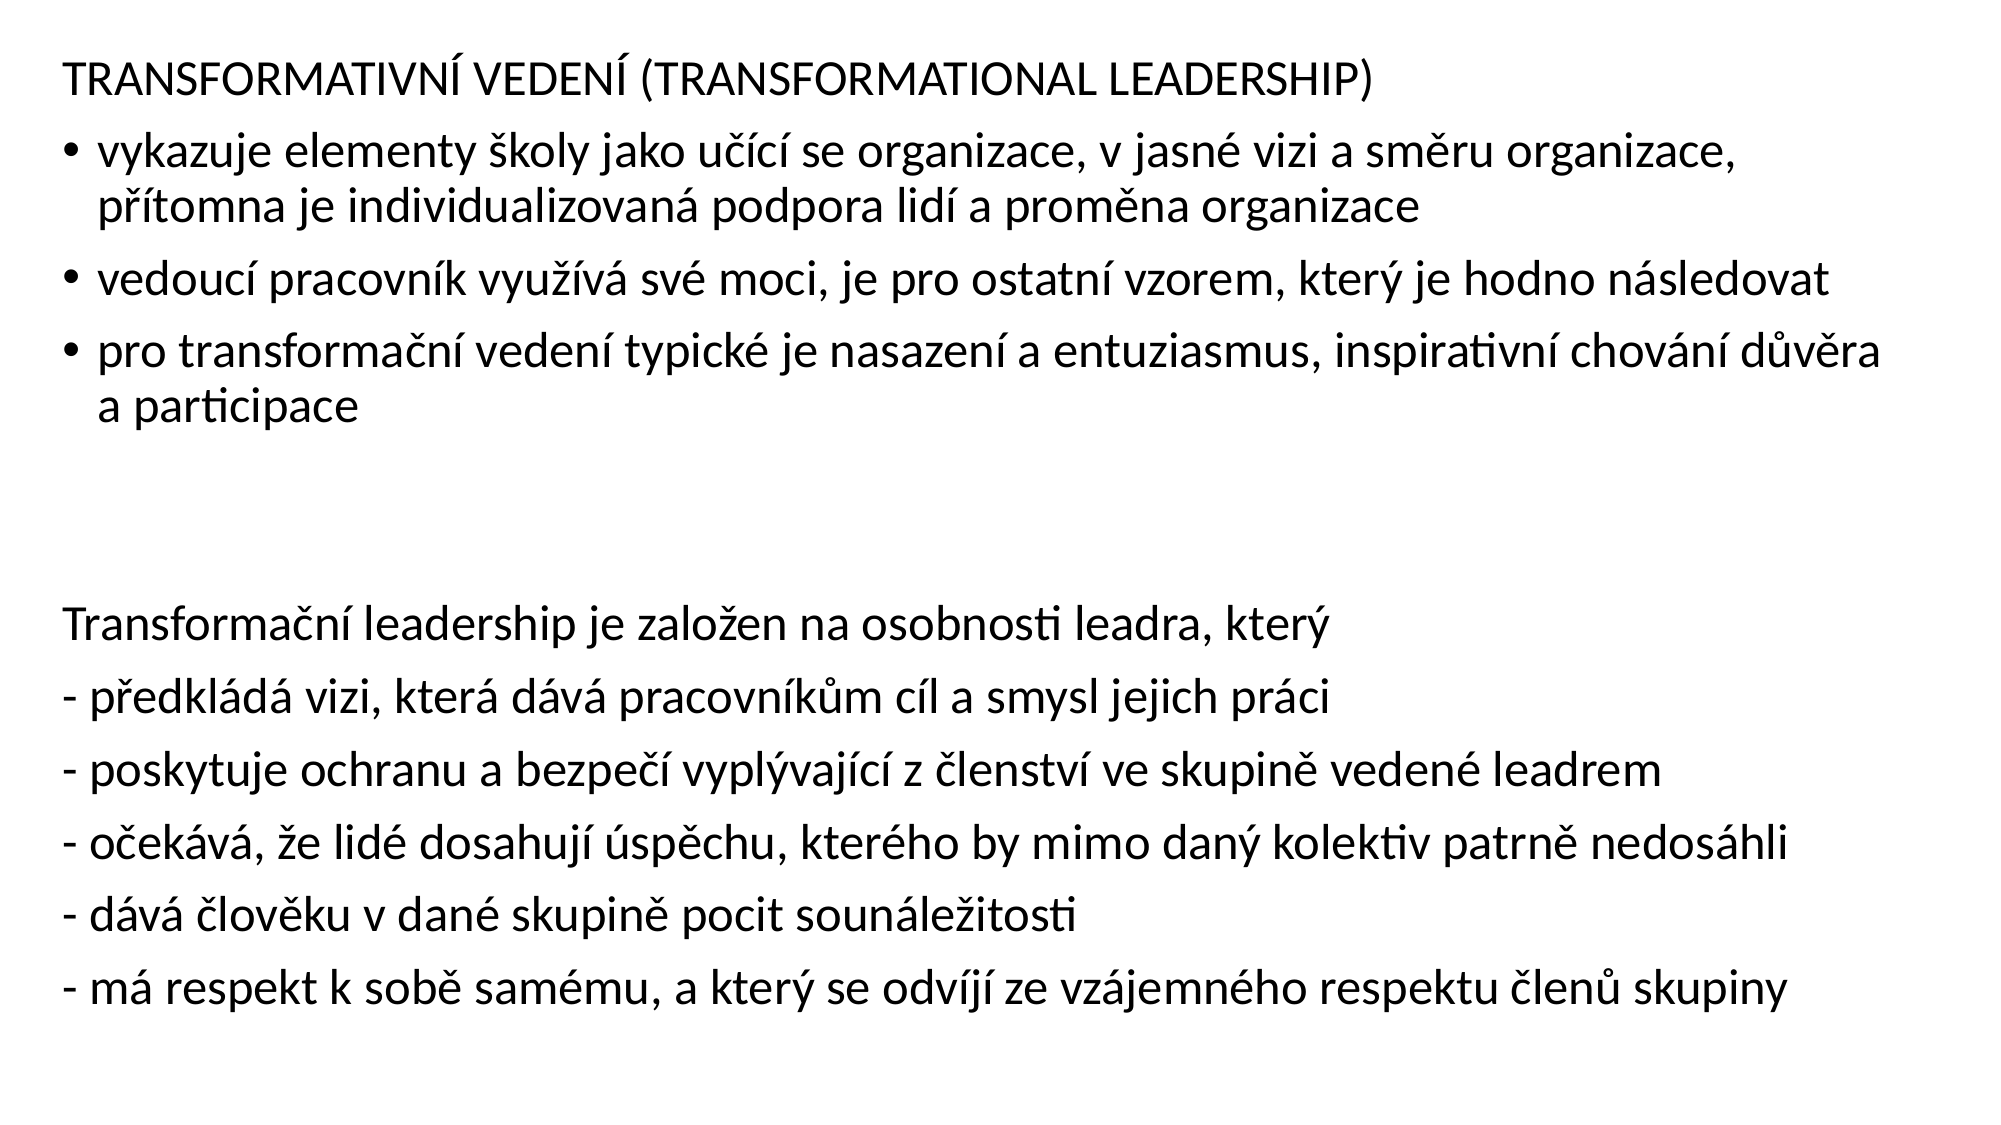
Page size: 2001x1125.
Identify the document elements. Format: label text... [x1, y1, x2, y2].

list TRANSFORMATIVNÍ VEDENÍ (TRANSFORMATIONAL LEADERSHIP) vykazuje elementy školy jako učící se organizace, v jasné vizi a směru organizace, přítomna je individualizovaná podpora lidí a proměna organizace vedoucí pracovník využívá své moci, je pro ostatní vzorem, který je hodno následovat pro transformační vedení typické je nasazení a entuziasmus, inspirativní chování důvěra a participace Transformační leadership je založen na osobnosti leadra, který - předkládá vizi, která dává pracovníkům cíl a smysl jejich práci - poskytuje ochranu a bezpečí vyplývající z členství ve skupině vedené leadrem - očekává, že lidé dosahují úspěchu, kterého by mimo daný kolektiv patrně nedosáhli - dává člověku v dané skupině pocit sounáležitosti - má respekt k sobě samému, a který se odvíjí ze vzájemného respektu členů skupiny [47, 43, 1930, 1037]
